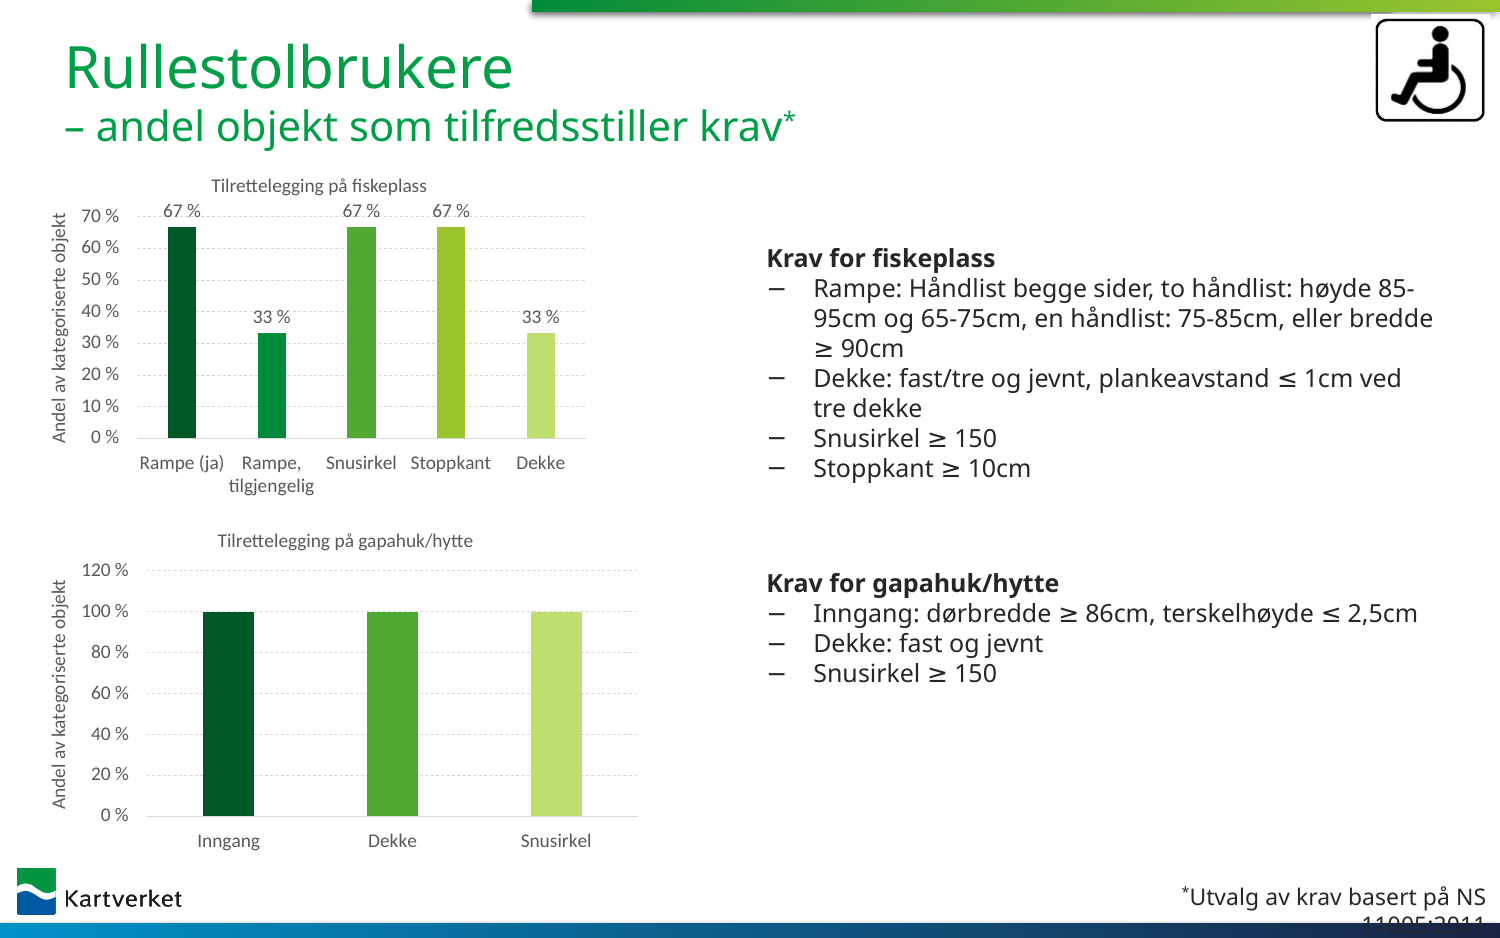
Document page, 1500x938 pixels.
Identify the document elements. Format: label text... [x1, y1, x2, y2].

picture [41, 520, 650, 859]
text_box Krav for gapahuk/hytte Inngang: dørbredde ≥ 86cm, terskelhøyde ≤ 2,5cm Dekke: fast og jevnt Snusirkel ≥ 150 [751, 560, 1452, 695]
text_box Krav for fiskeplass Rampe: Håndlist begge sider, to håndlist: høyde 85-95cm og 65-75cm, en håndlist: 75-85cm, eller bredde ≥ 90cm Dekke: fast/tre og jevnt, plankeavstand ≤ 1cm ved tre dekke Snusirkel ≥ 150 Stoppkant ≥ 10cm [751, 235, 1452, 490]
picture [41, 166, 597, 505]
text_box Rullestolbrukere – andel objekt som tilfredsstiller krav* [49, 29, 1431, 158]
picture [1371, 13, 1491, 127]
text_box *Utvalg av krav basert på NS 11005:2011 [1068, 873, 1500, 938]
